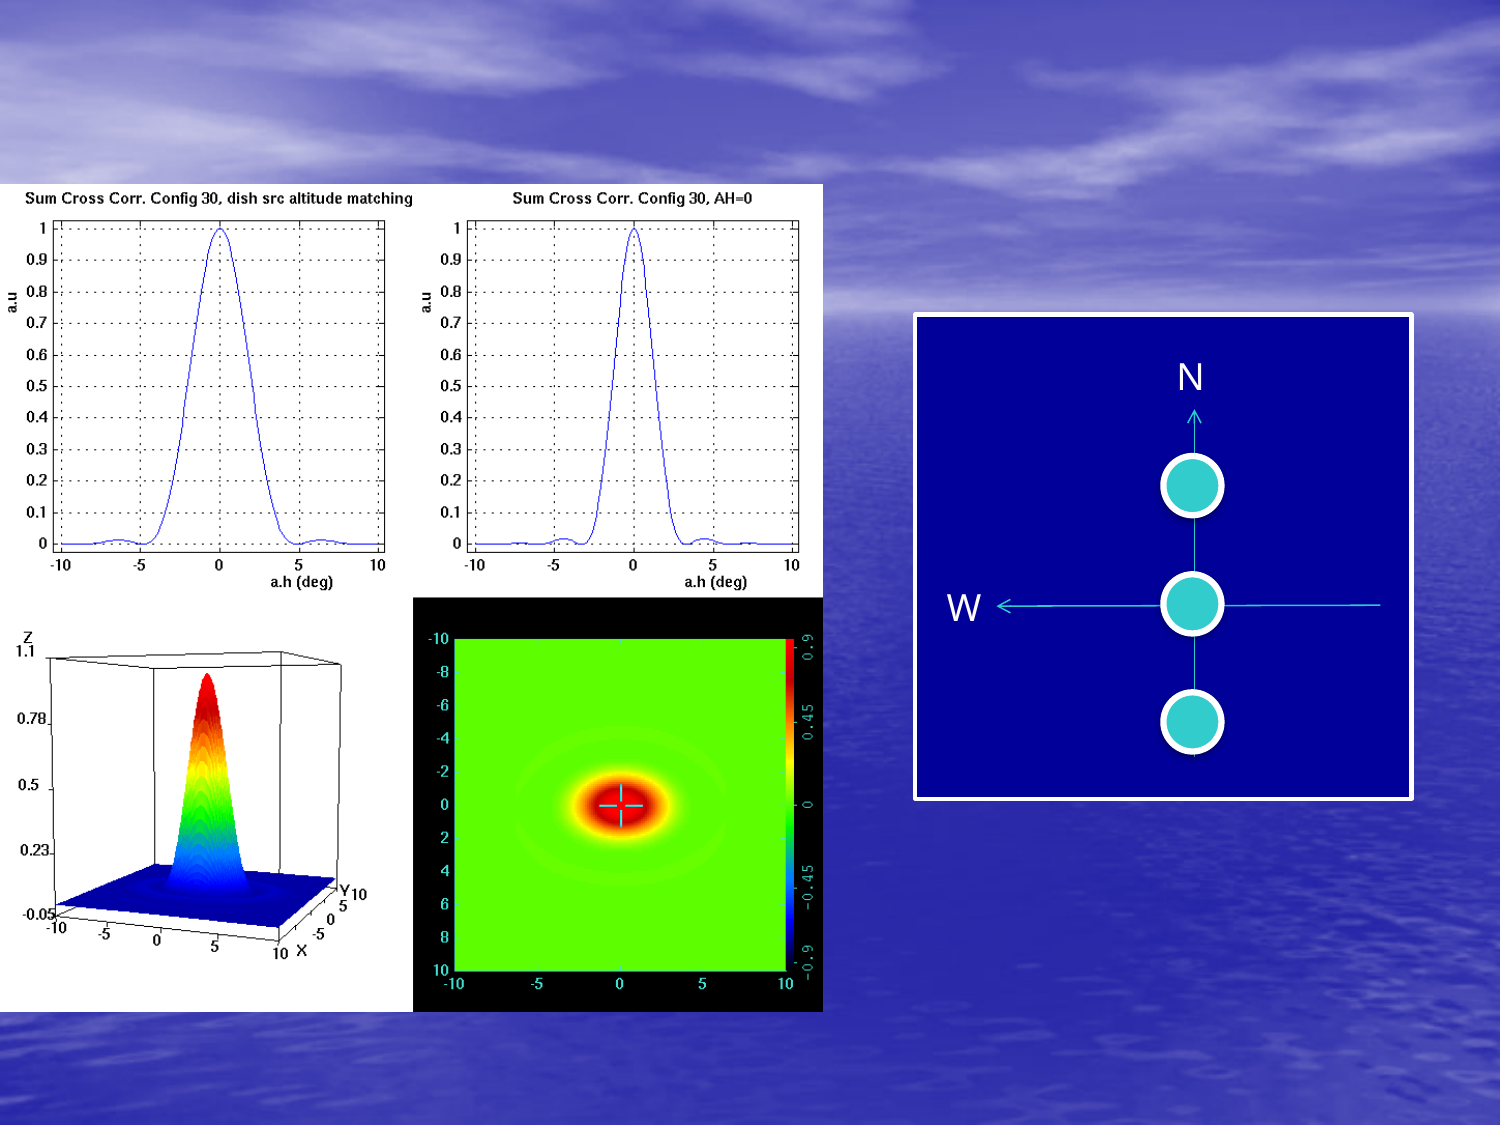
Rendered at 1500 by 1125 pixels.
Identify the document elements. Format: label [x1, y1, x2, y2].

picture [0, 184, 823, 1012]
text_box [915, 314, 1412, 799]
